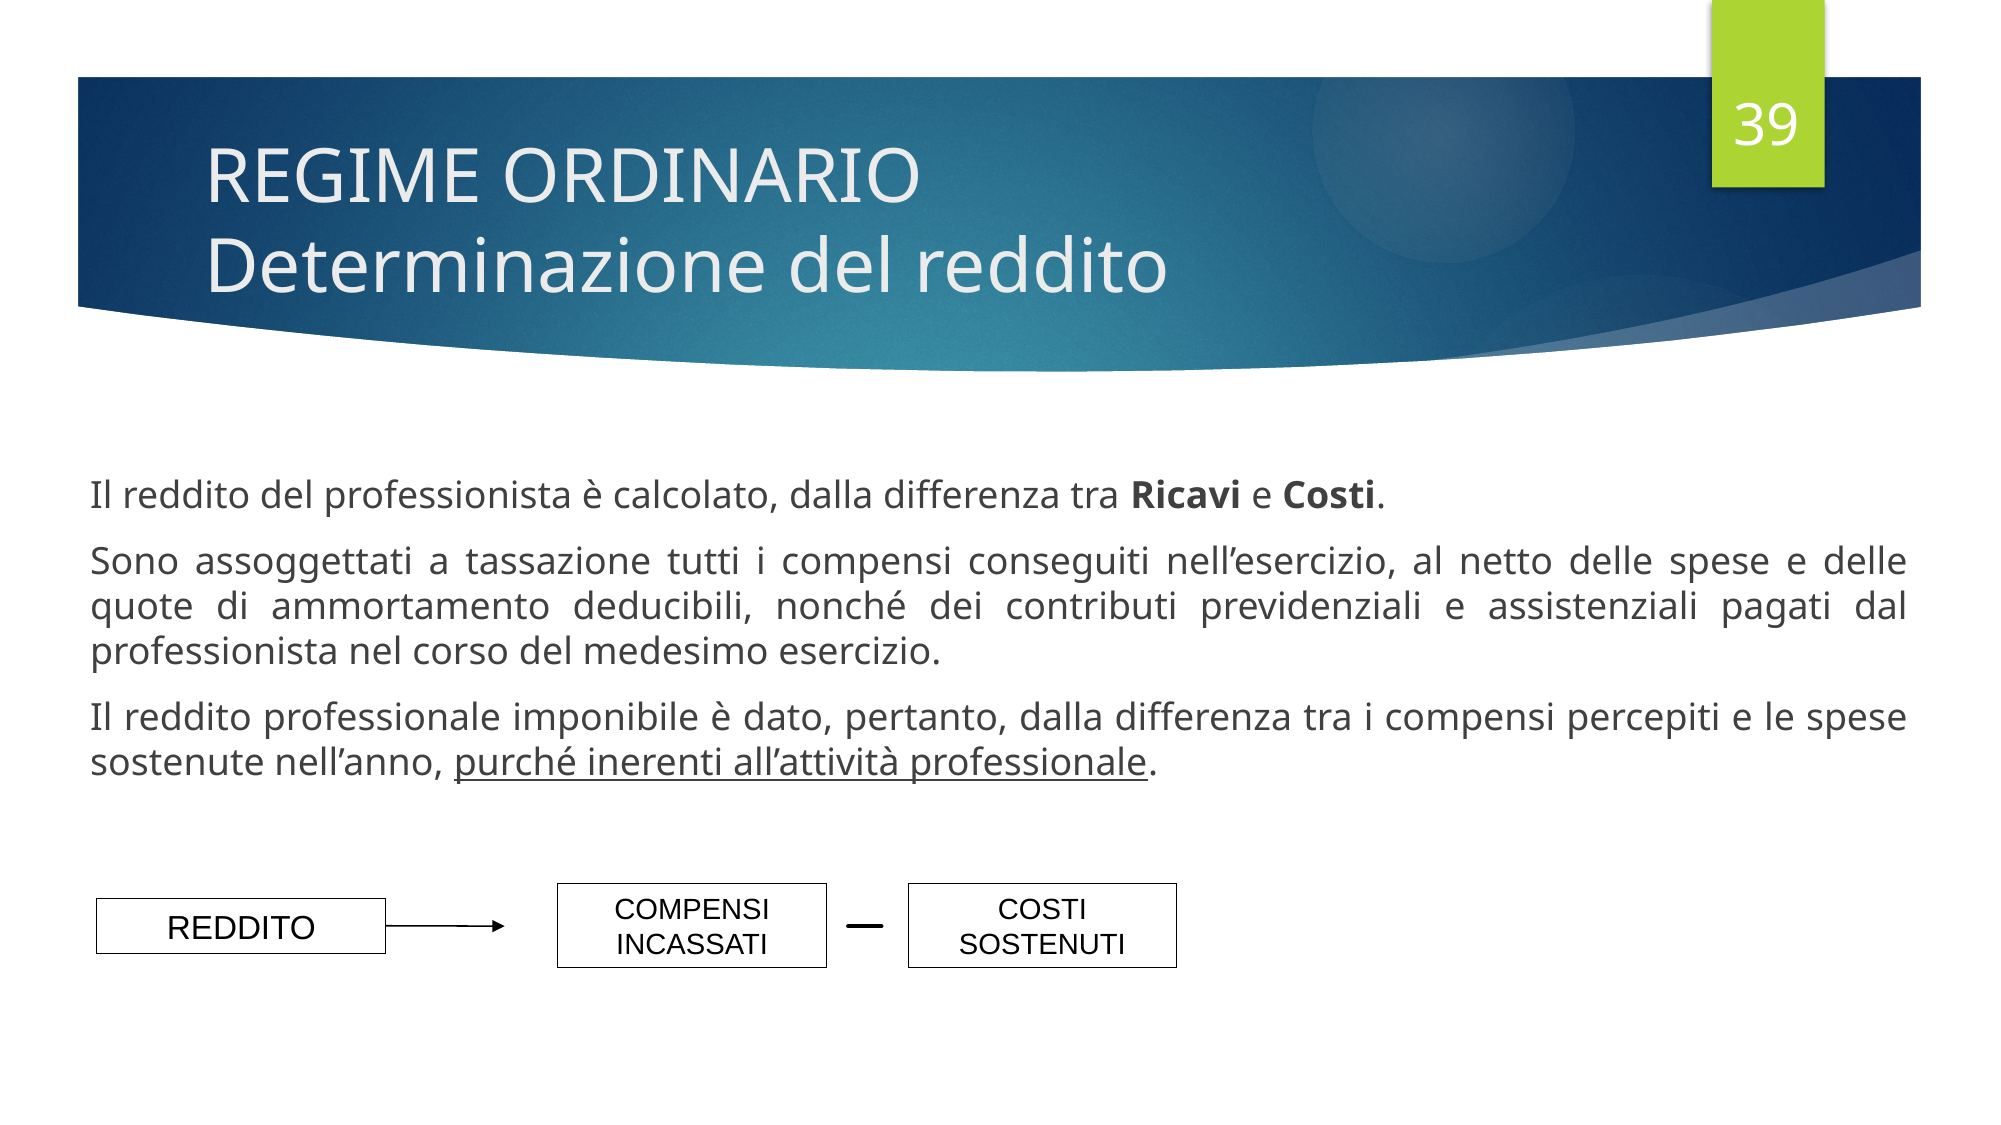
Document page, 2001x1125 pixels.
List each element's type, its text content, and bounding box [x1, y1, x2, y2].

text_box REDDITO [96, 898, 386, 954]
slide_number 39 [1698, 48, 1836, 175]
list Il reddito del professionista è calcolato, dalla differenza tra Ricavi e Costi. Sono assoggettati a tassazione tutti i compensi conseguiti nell’esercizio, al netto delle spese e delle quote di ammortamento deducibili, nonché dei contributi previdenziali e assistenziali pagati dal professionista nel corso del medesimo esercizio. Il reddito professionale imponibile è dato, pertanto, dalla differenza tra i compensi percepiti e le spese sostenute nell’anno, purché inerenti all’attività professionale. [75, 463, 1925, 1025]
text_box COSTI SOSTENUTI [908, 883, 1177, 968]
text_box COMPENSI INCASSATI [557, 883, 827, 968]
title REGIME ORDINARIO Determinazione del reddito [189, 159, 1627, 276]
